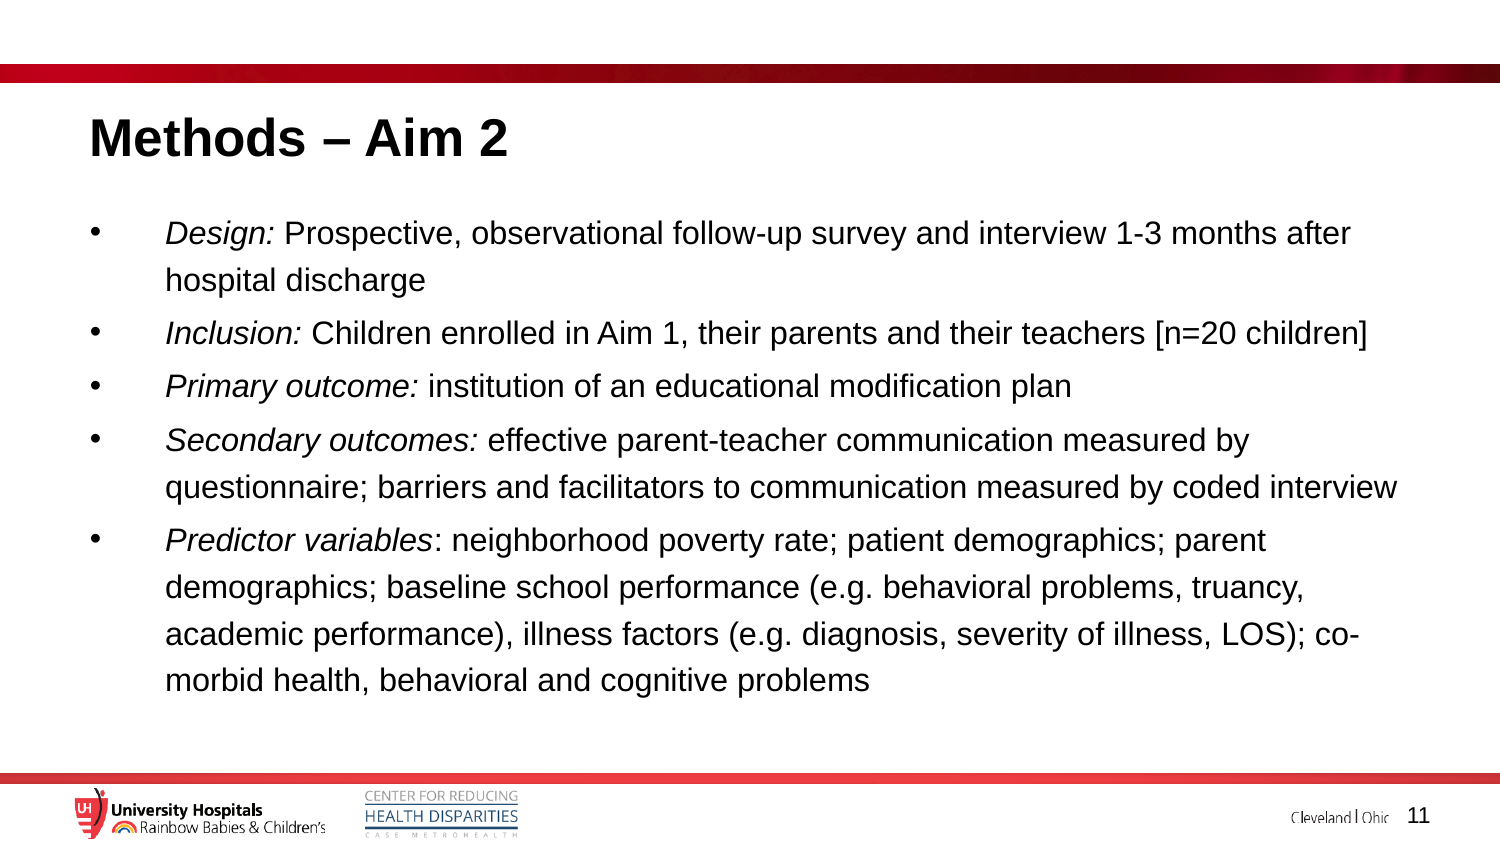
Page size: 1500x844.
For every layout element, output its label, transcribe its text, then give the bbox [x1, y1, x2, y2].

picture [346, 788, 535, 839]
title Methods – Aim 2 [75, 96, 1425, 175]
picture [0, 64, 1500, 83]
slide_number 11 [1095, 793, 1446, 839]
list Design: Prospective, observational follow-up survey and interview 1-3 months after hospital discharge Inclusion: Children enrolled in Aim 1, their parents and their teachers [n=20 children] Primary outcome: institution of an educational modification plan Secondary outcomes: effective parent-teacher communication measured by questionnaire; barriers and facilitators to communication measured by coded interview Predictor variables: neighborhood poverty rate; patient demographics; parent demographics; baseline school performance (e.g. behavioral problems, truancy, academic performance), illness factors (e.g. diagnosis, severity of illness, LOS); co-morbid health, behavioral and cognitive problems [75, 196, 1425, 754]
